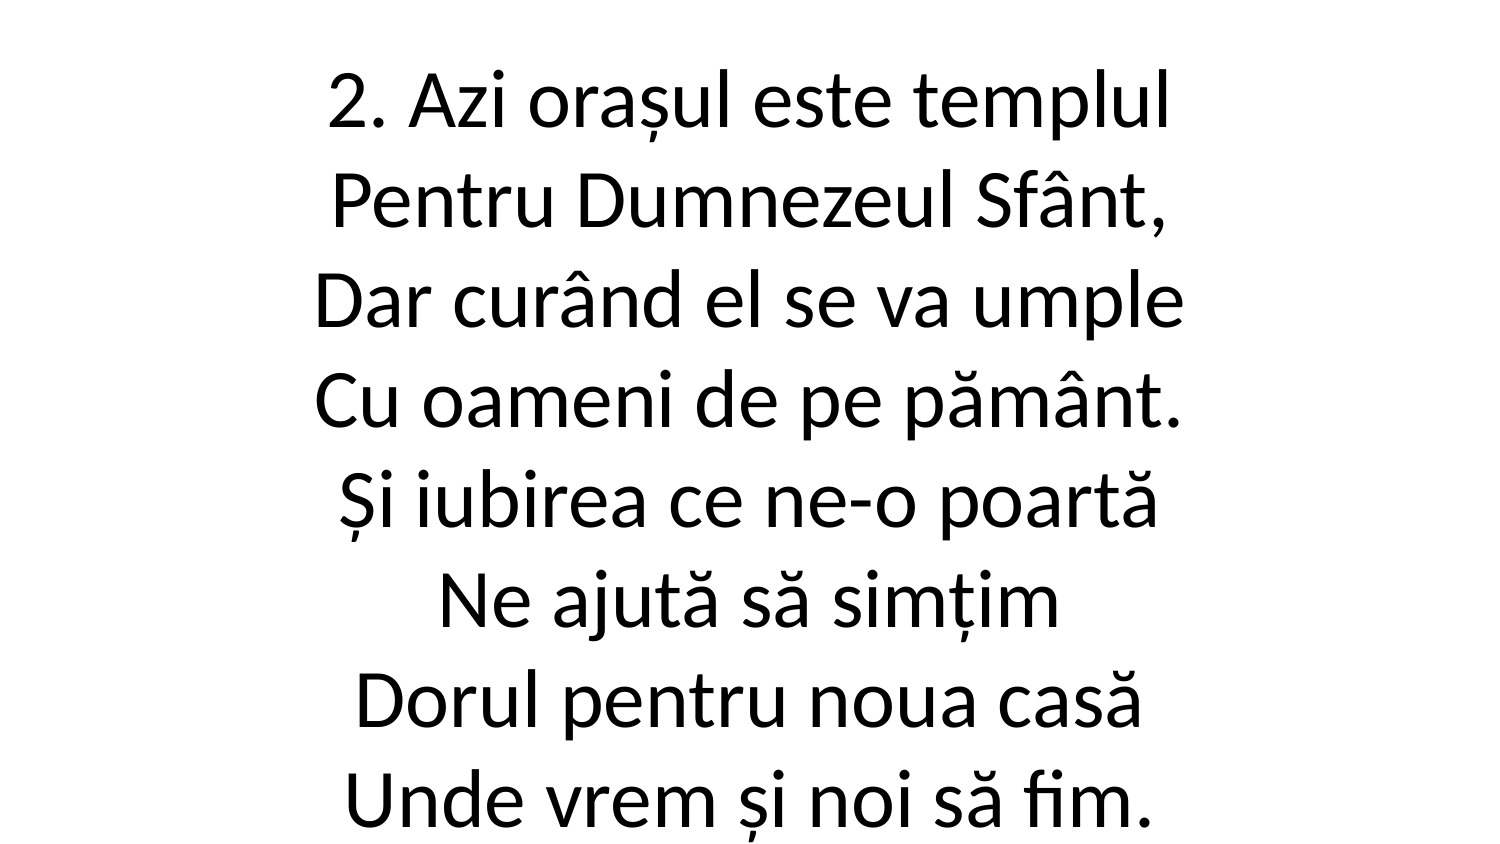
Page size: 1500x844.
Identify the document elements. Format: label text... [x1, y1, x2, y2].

text_box 2. Azi orașul este templul Pentru Dumnezeul Sfânt, Dar curând el se va umple Cu oameni de pe pământ. Și iubirea ce ne-o poartă Ne ajută să simțim Dorul pentru noua casă Unde vrem și noi să fim. [298, 0, 1202, 844]
